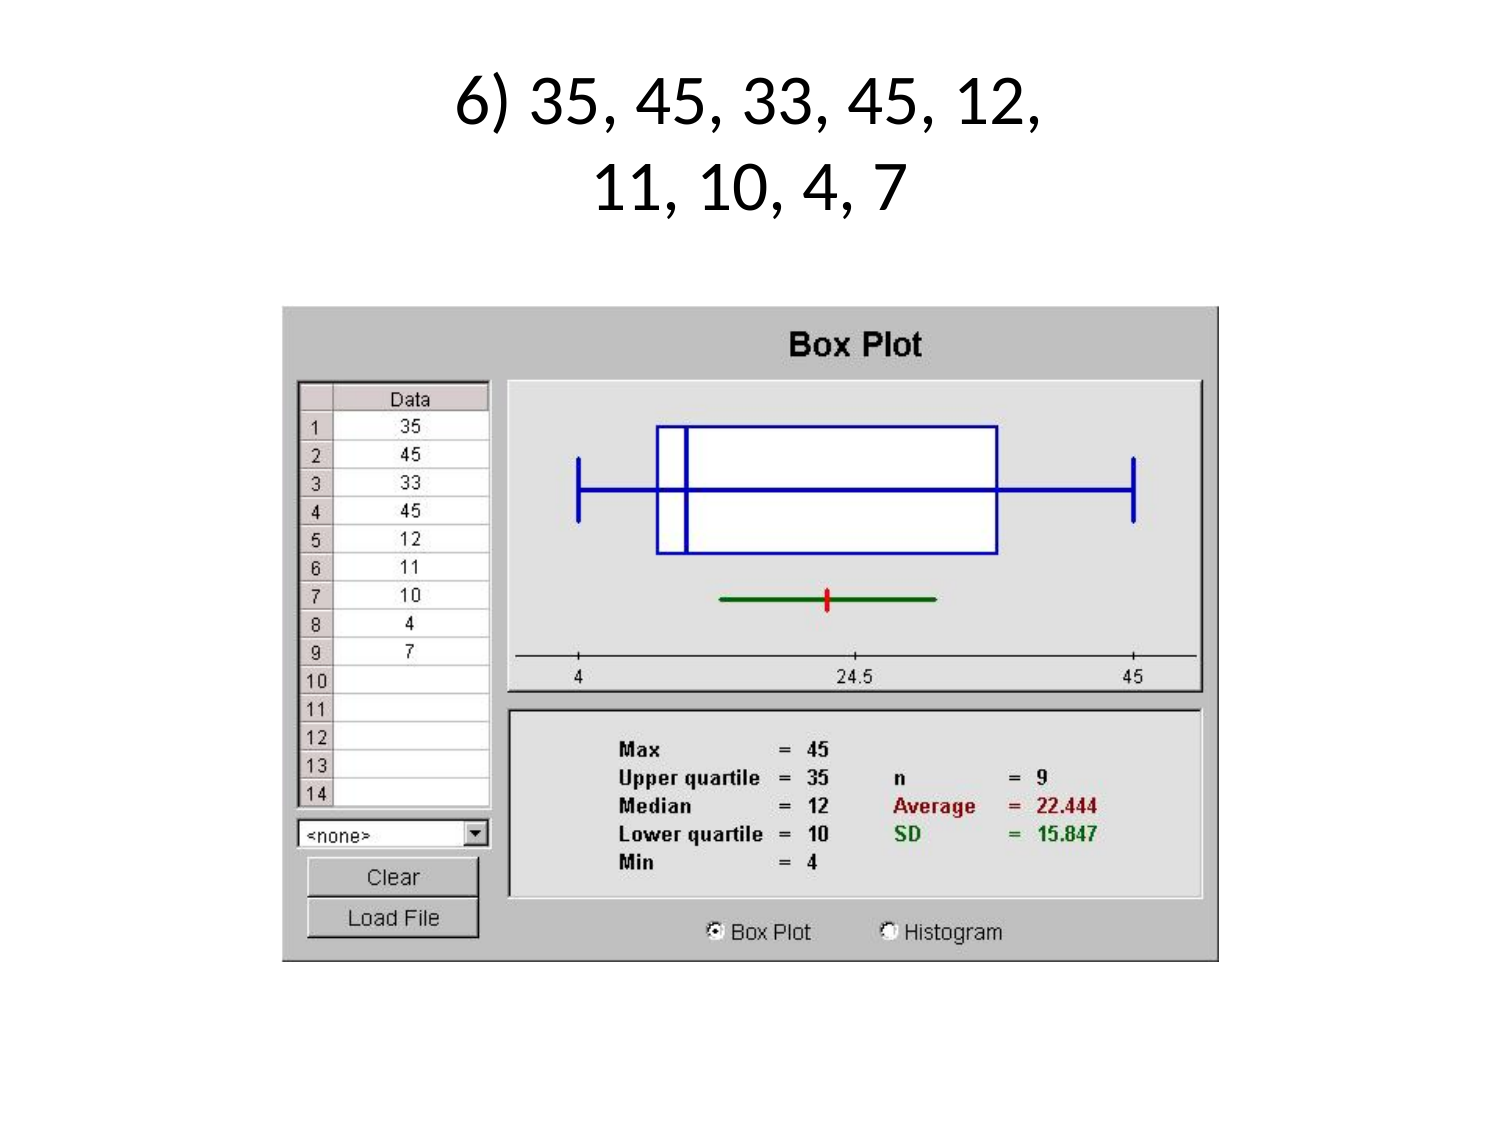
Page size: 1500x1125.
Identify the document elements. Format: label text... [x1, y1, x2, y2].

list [281, 305, 1219, 963]
title 6) 35, 45, 33, 45, 12, 11, 10, 4, 7 [75, 45, 1425, 233]
